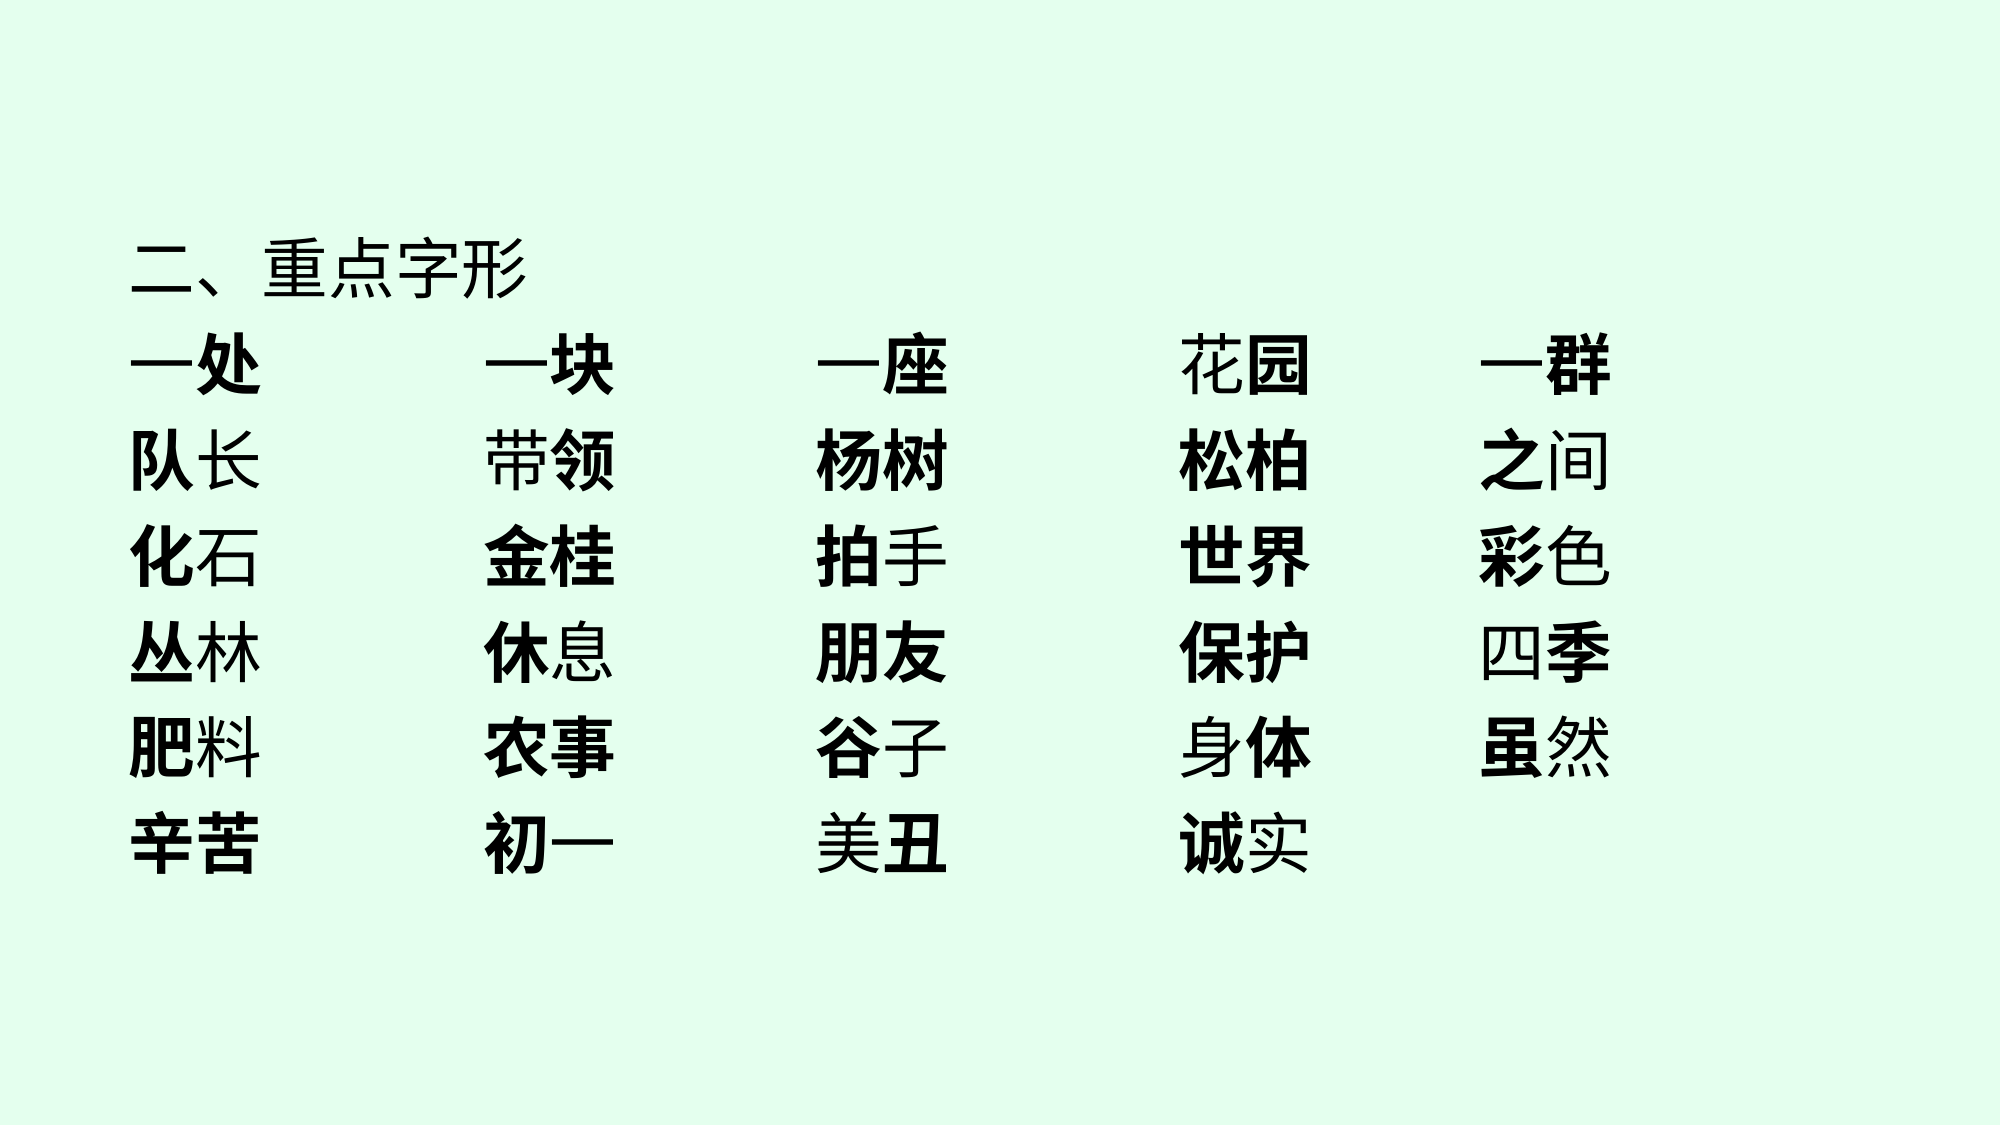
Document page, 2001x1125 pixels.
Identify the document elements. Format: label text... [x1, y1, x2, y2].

text_box 二、重点字形 一处 一块 一座 花园 一群 队长 带领 杨树 松柏 之间 化石 金桂 拍手 世界 彩色 丛林 休息 朋友 保护 四季 肥料 农事 谷子 身体 虽然 辛苦 初一 美丑 诚实 [113, 203, 1887, 890]
